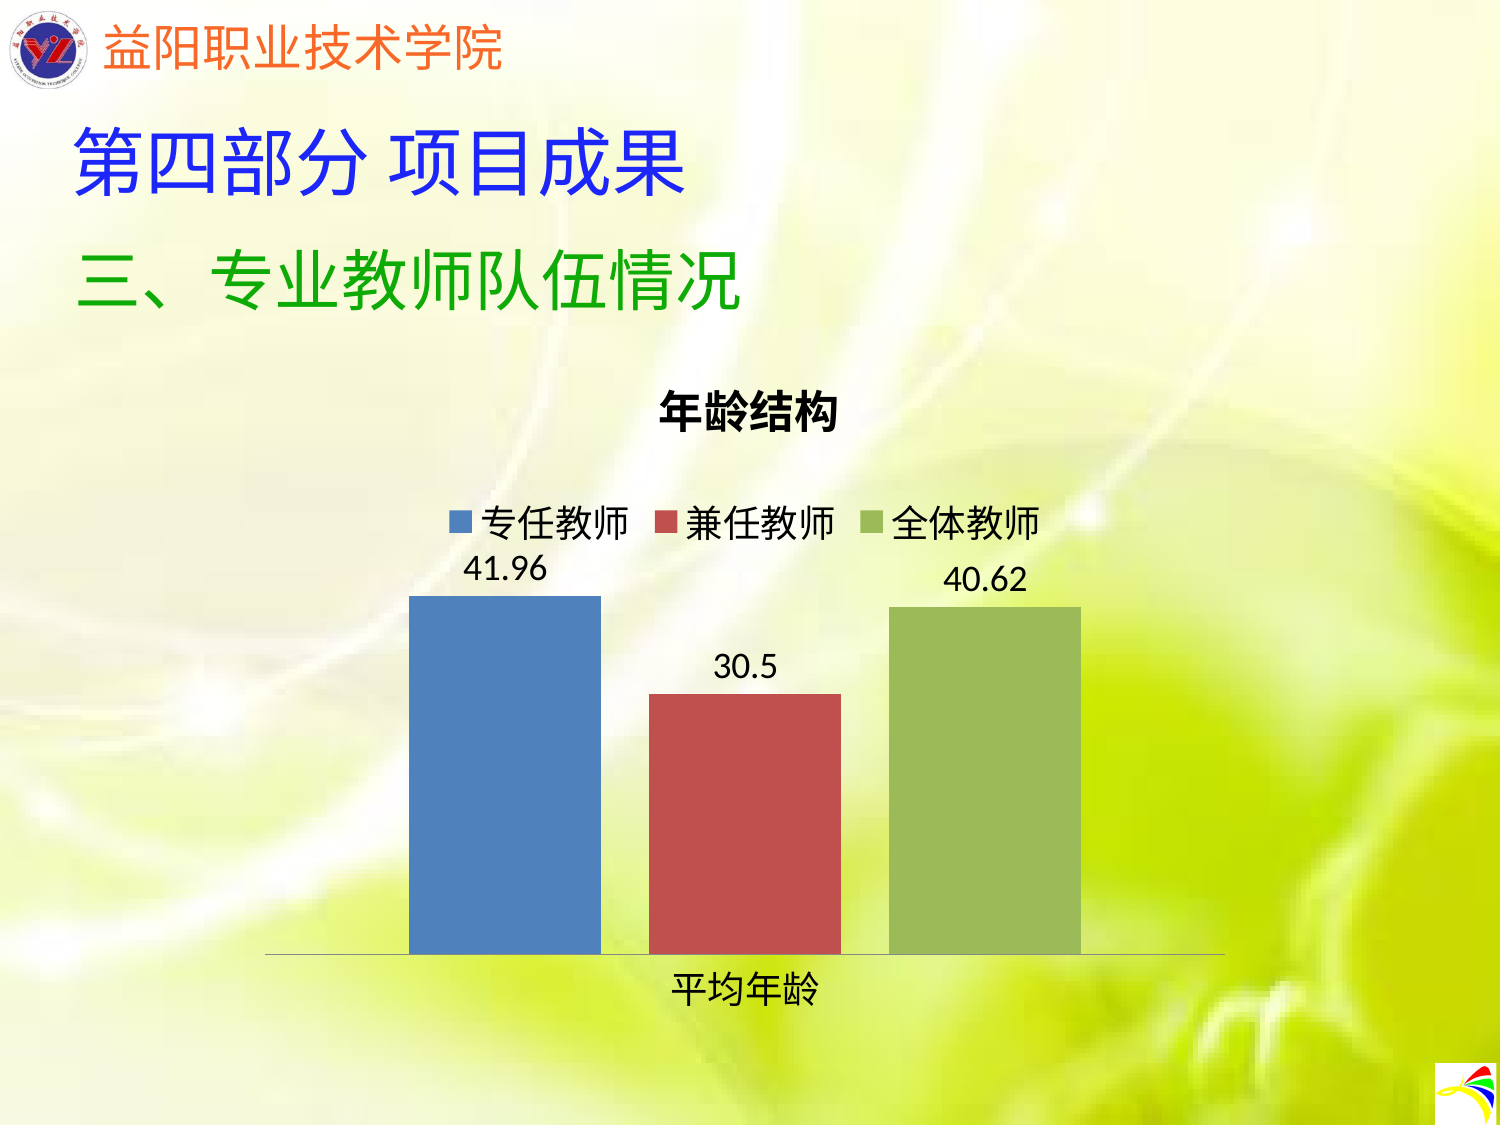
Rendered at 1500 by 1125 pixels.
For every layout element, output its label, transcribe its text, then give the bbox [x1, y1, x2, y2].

chart [245, 361, 1246, 1029]
picture [0, 0, 1500, 1125]
text_box 第四部分 项目成果 [13, 113, 744, 208]
text_box 三、专业教师队伍情况 [59, 231, 758, 327]
